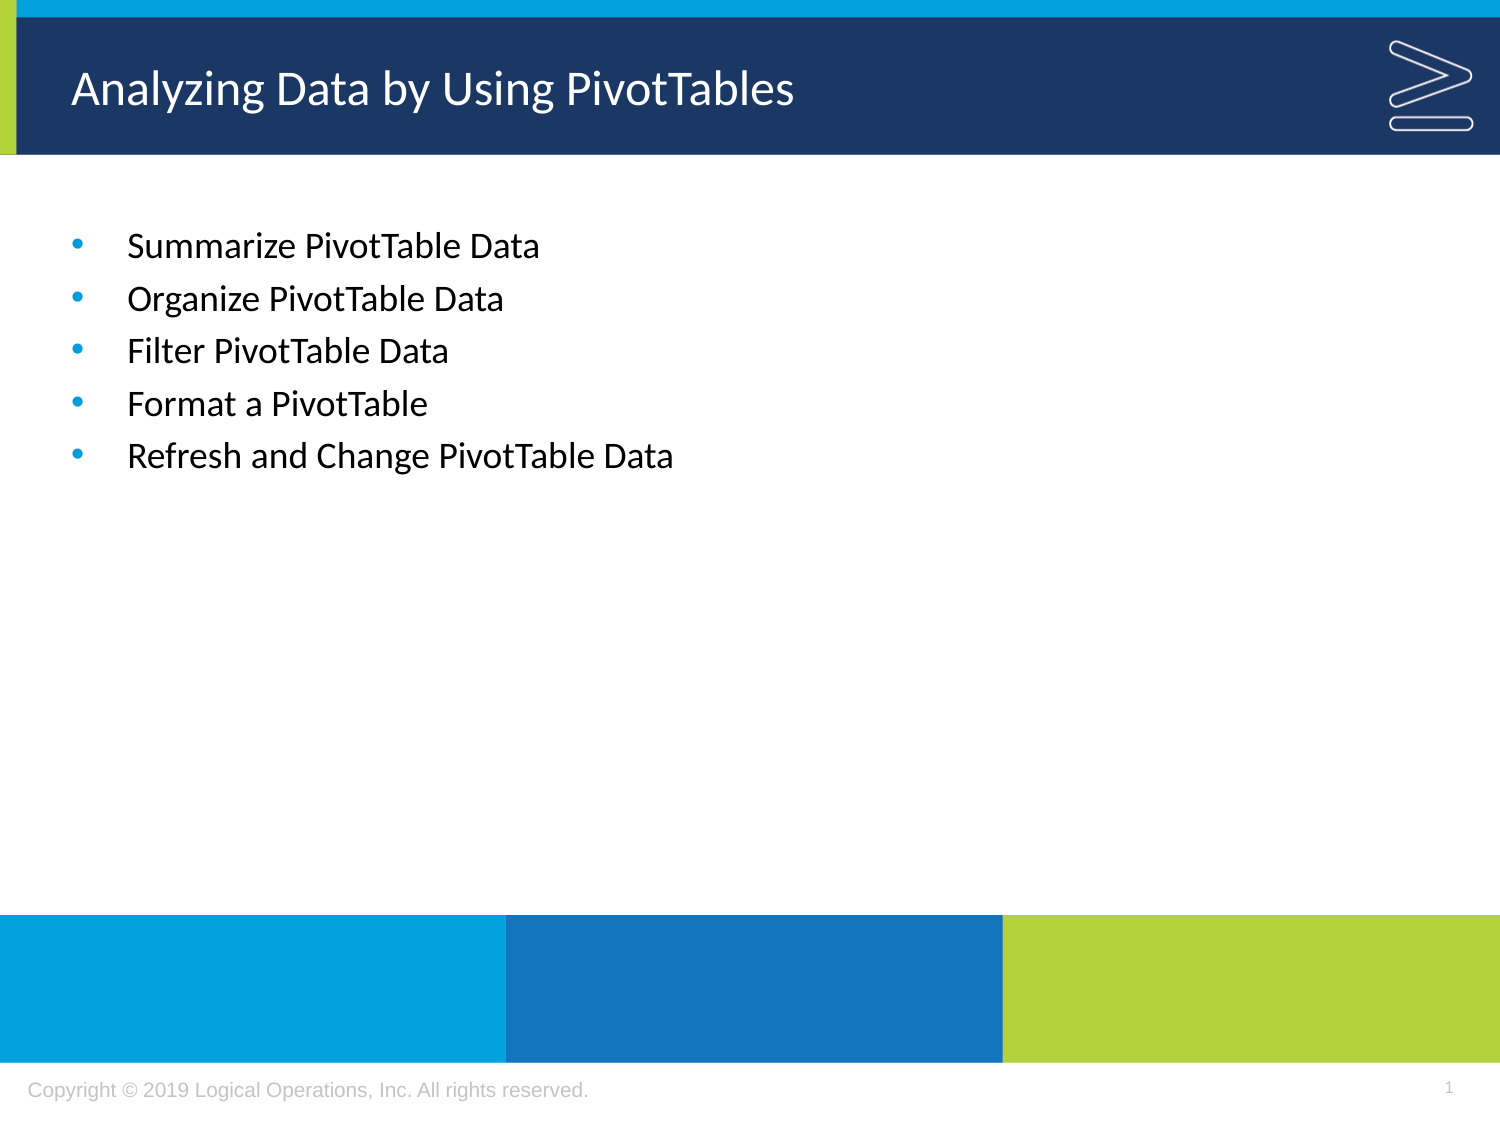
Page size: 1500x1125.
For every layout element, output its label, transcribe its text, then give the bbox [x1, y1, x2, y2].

picture [506, 915, 1500, 1063]
list Summarize PivotTable Data Organize PivotTable Data Filter PivotTable Data Format a PivotTable Refresh and Change PivotTable Data [56, 213, 1444, 892]
title Analyzing Data by Using PivotTables [56, 16, 1350, 155]
picture [1350, 18, 1500, 155]
slide_number 1 [1118, 1057, 1469, 1118]
picture [0, 0, 56, 155]
